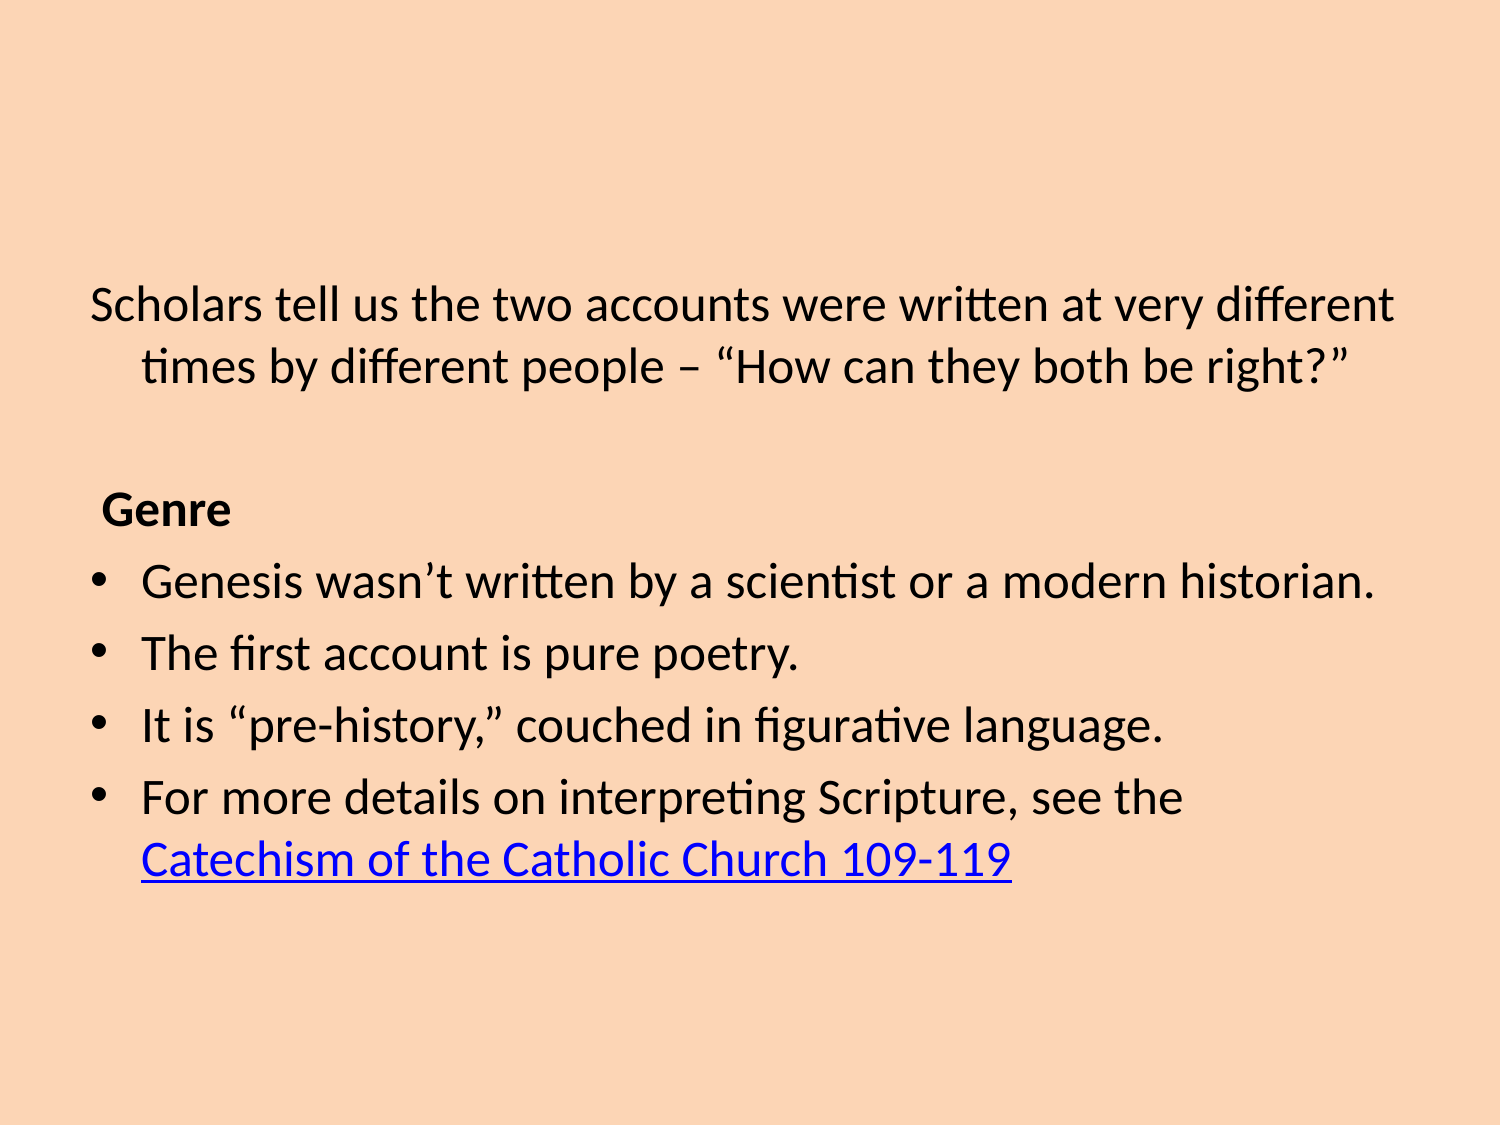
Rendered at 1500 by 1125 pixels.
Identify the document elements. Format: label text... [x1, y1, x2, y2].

list Scholars tell us the two accounts were written at very different times by different people – “How can they both be right?” Genre Genesis wasn’t written by a scientist or a modern historian. The first account is pure poetry. It is “pre-history,” couched in figurative language. For more details on interpreting Scripture, see the Catechism of the Catholic Church 109-119 [75, 262, 1425, 1005]
